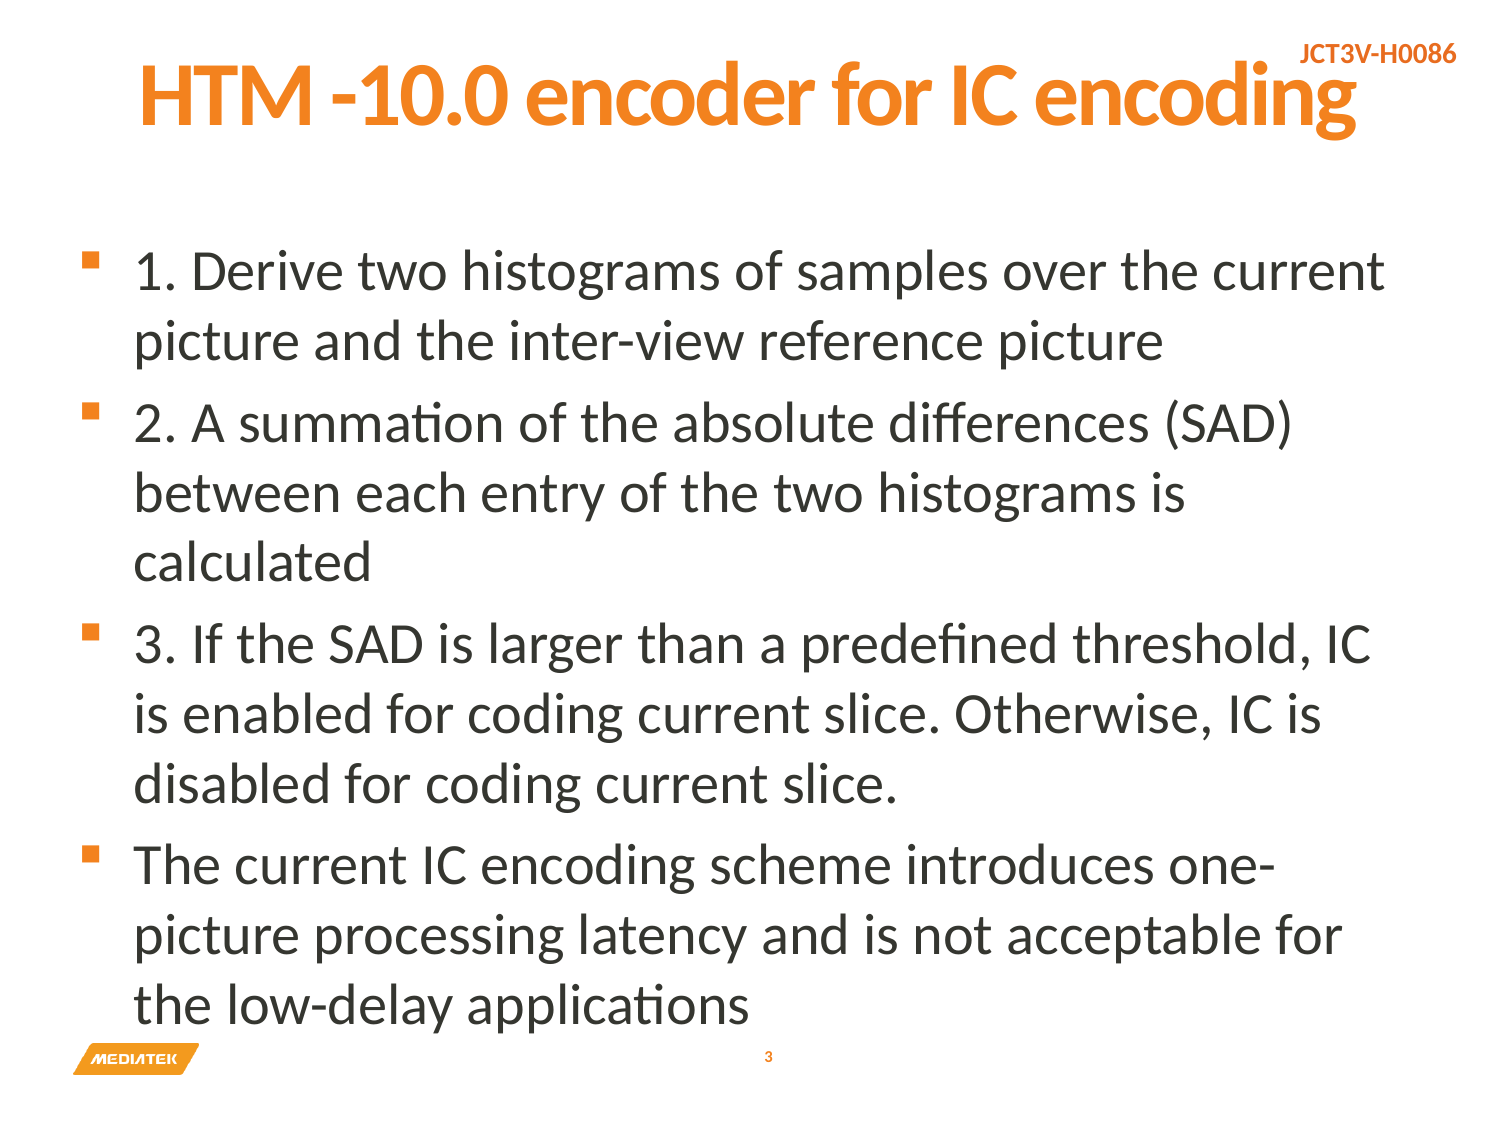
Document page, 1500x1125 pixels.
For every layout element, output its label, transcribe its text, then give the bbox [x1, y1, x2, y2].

slide_number 3 [711, 1022, 788, 1089]
title HTM -10.0 encoder for IC encoding [87, 47, 1410, 200]
list 1. Derive two histograms of samples over the current picture and the inter-view reference picture 2. A summation of the absolute differences (SAD) between each entry of the two histograms is calculated 3. If the SAD is larger than a predefined threshold, IC is enabled for coding current slice. Otherwise, IC is disabled for coding current slice. The current IC encoding scheme introduces one-picture processing latency and is not acceptable for the low-delay applications [62, 224, 1424, 1050]
picture [73, 1050, 199, 1075]
